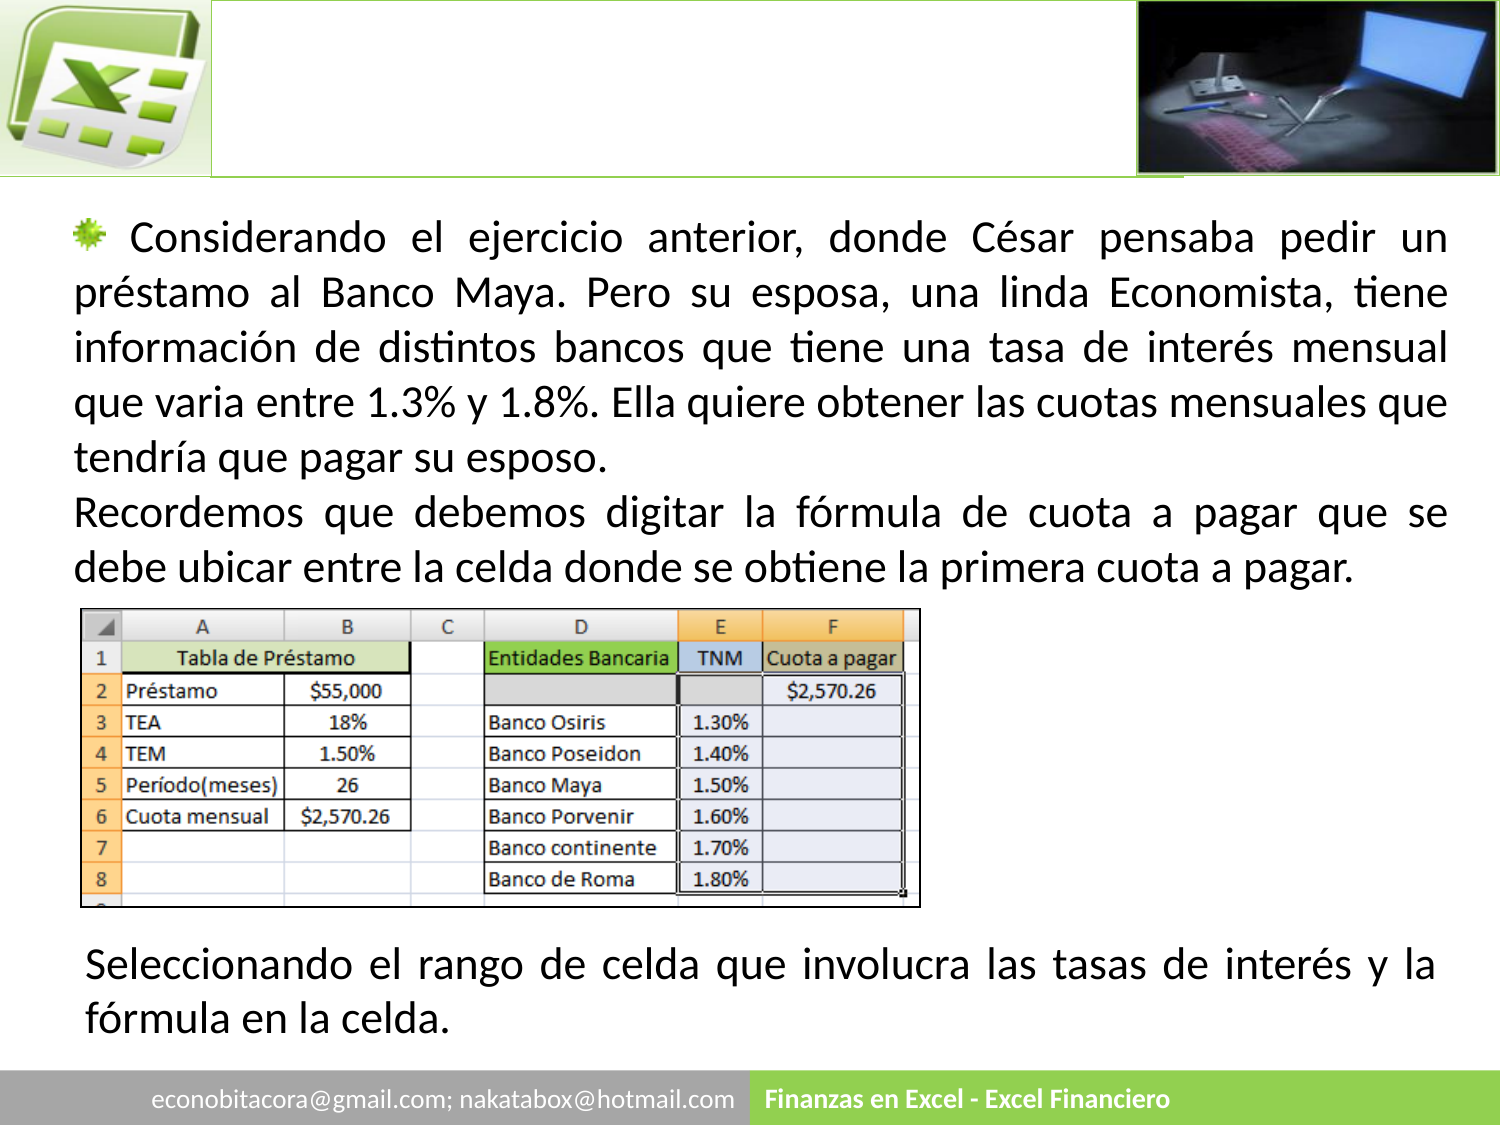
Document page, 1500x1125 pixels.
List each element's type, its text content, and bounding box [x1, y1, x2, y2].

picture [1136, 0, 1500, 177]
text_box [212, 0, 1134, 178]
text_box Seleccionando el rango de celda que involucra las tasas de interés y la fórmula en la celda. [70, 925, 1454, 1043]
picture [73, 218, 106, 251]
text_box Finanzas en Excel - Excel Financiero [749, 1070, 1500, 1125]
text_box Considerando el ejercicio anterior, donde César pensaba pedir un préstamo al Banco Maya. Pero su esposa, una linda Economista, tiene información de distintos bancos que tiene una tasa de interés mensual que varia entre 1.3% y 1.8%. Ella quiere obtener las cuotas mensuales que tendría que pagar su esposo. Recordemos que debemos digitar la fórmula de cuota a pagar que se debe ubicar entre la celda donde se obtiene la primera cuota a pagar. [58, 199, 1465, 598]
picture [81, 609, 920, 907]
picture [0, 0, 212, 177]
text_box econobitacora@gmail.com; nakatabox@hotmail.com [0, 1070, 749, 1125]
